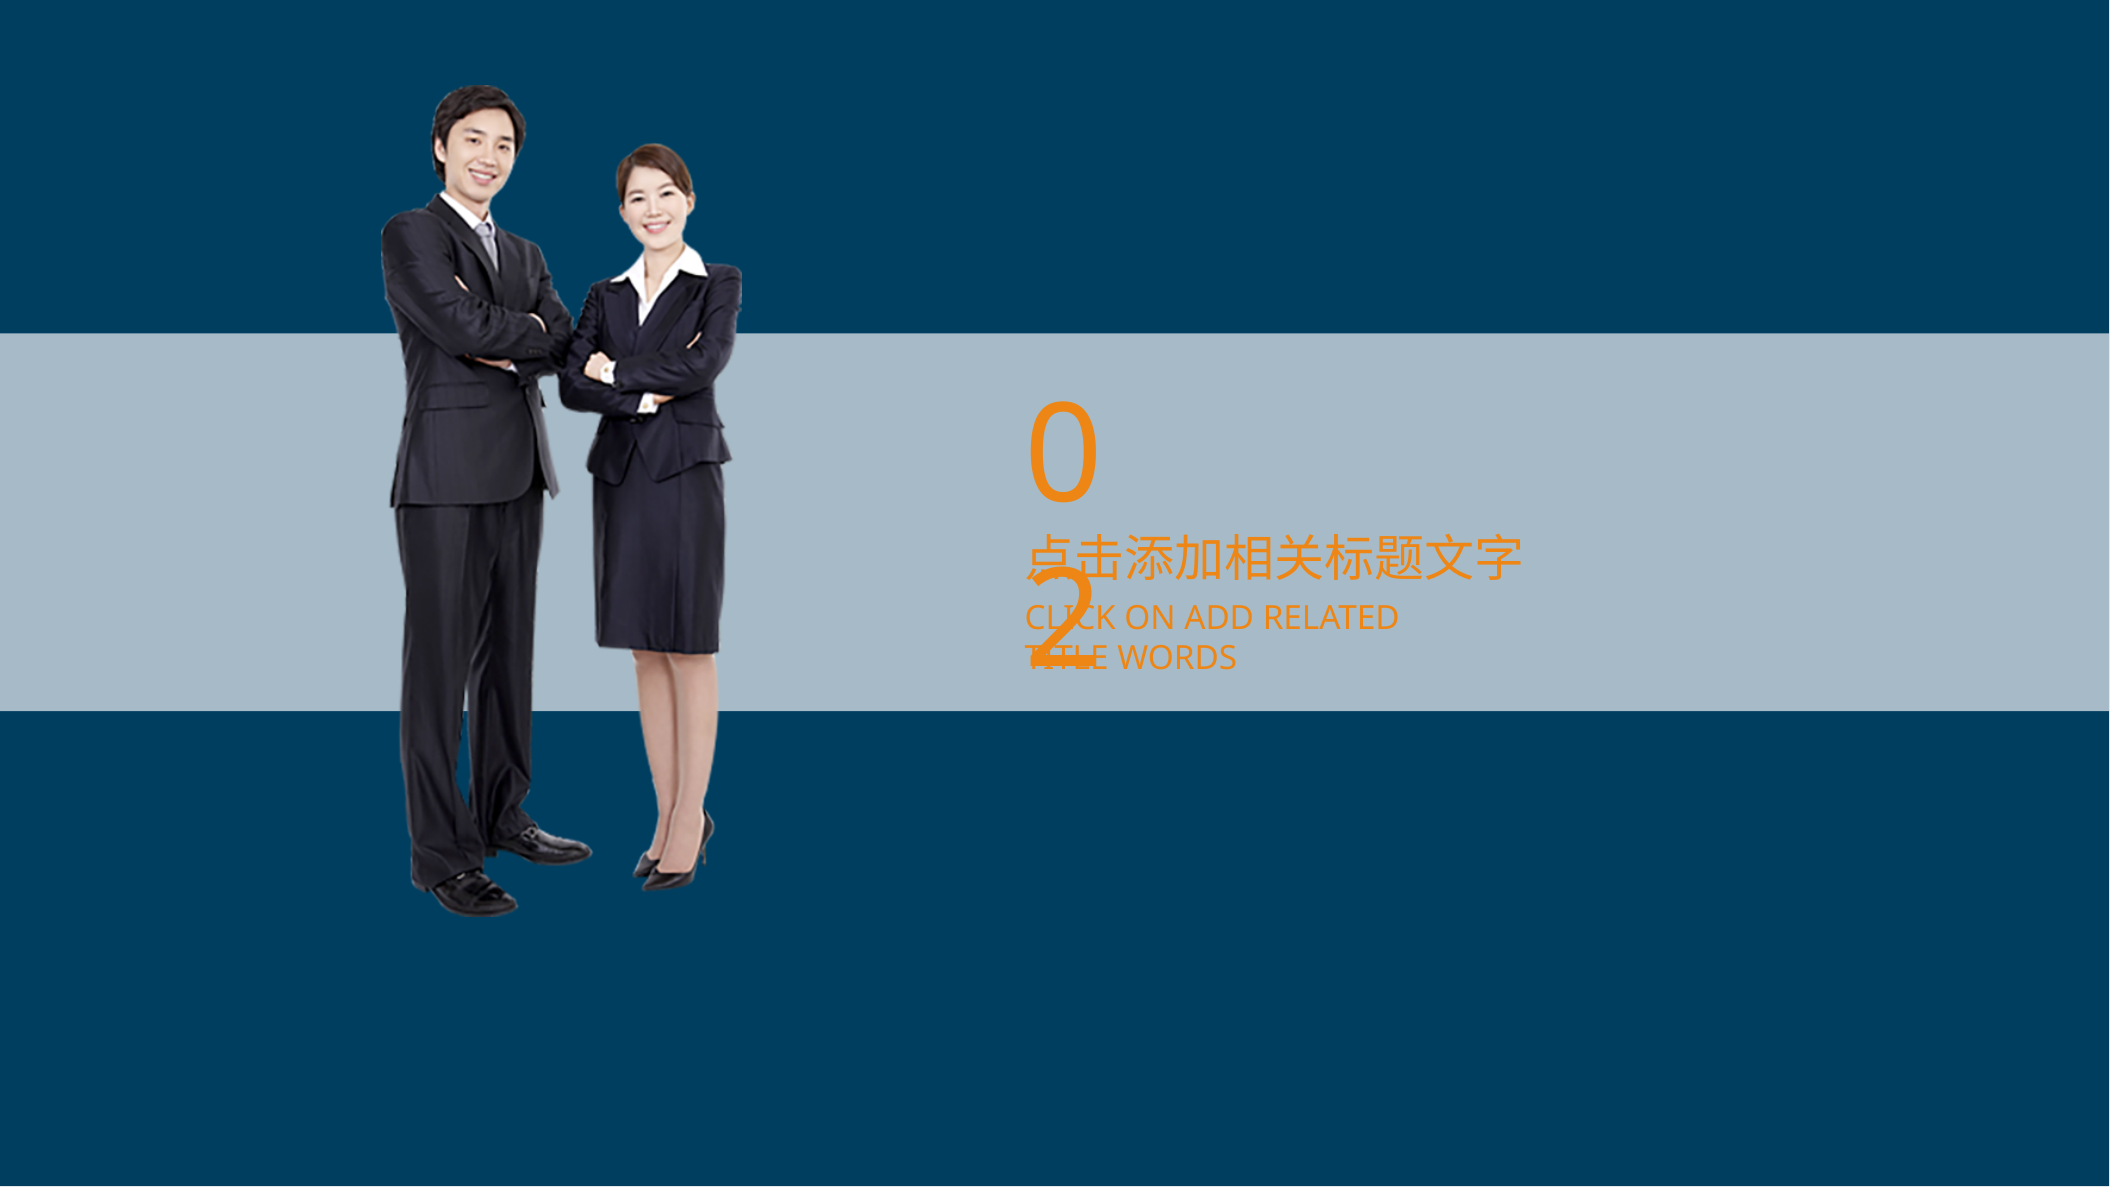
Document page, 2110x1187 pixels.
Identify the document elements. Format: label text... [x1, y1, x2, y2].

text_box [0, 712, 2110, 1187]
text_box [0, 0, 2110, 332]
text_box [0, 332, 381, 712]
text_box Click on add related title words [1173, 594, 1421, 684]
picture [381, 85, 742, 917]
text_box 点击添加相关标题文字 [1173, 519, 1551, 594]
text_box [742, 332, 2110, 712]
text_box 02 [1009, 356, 1173, 702]
